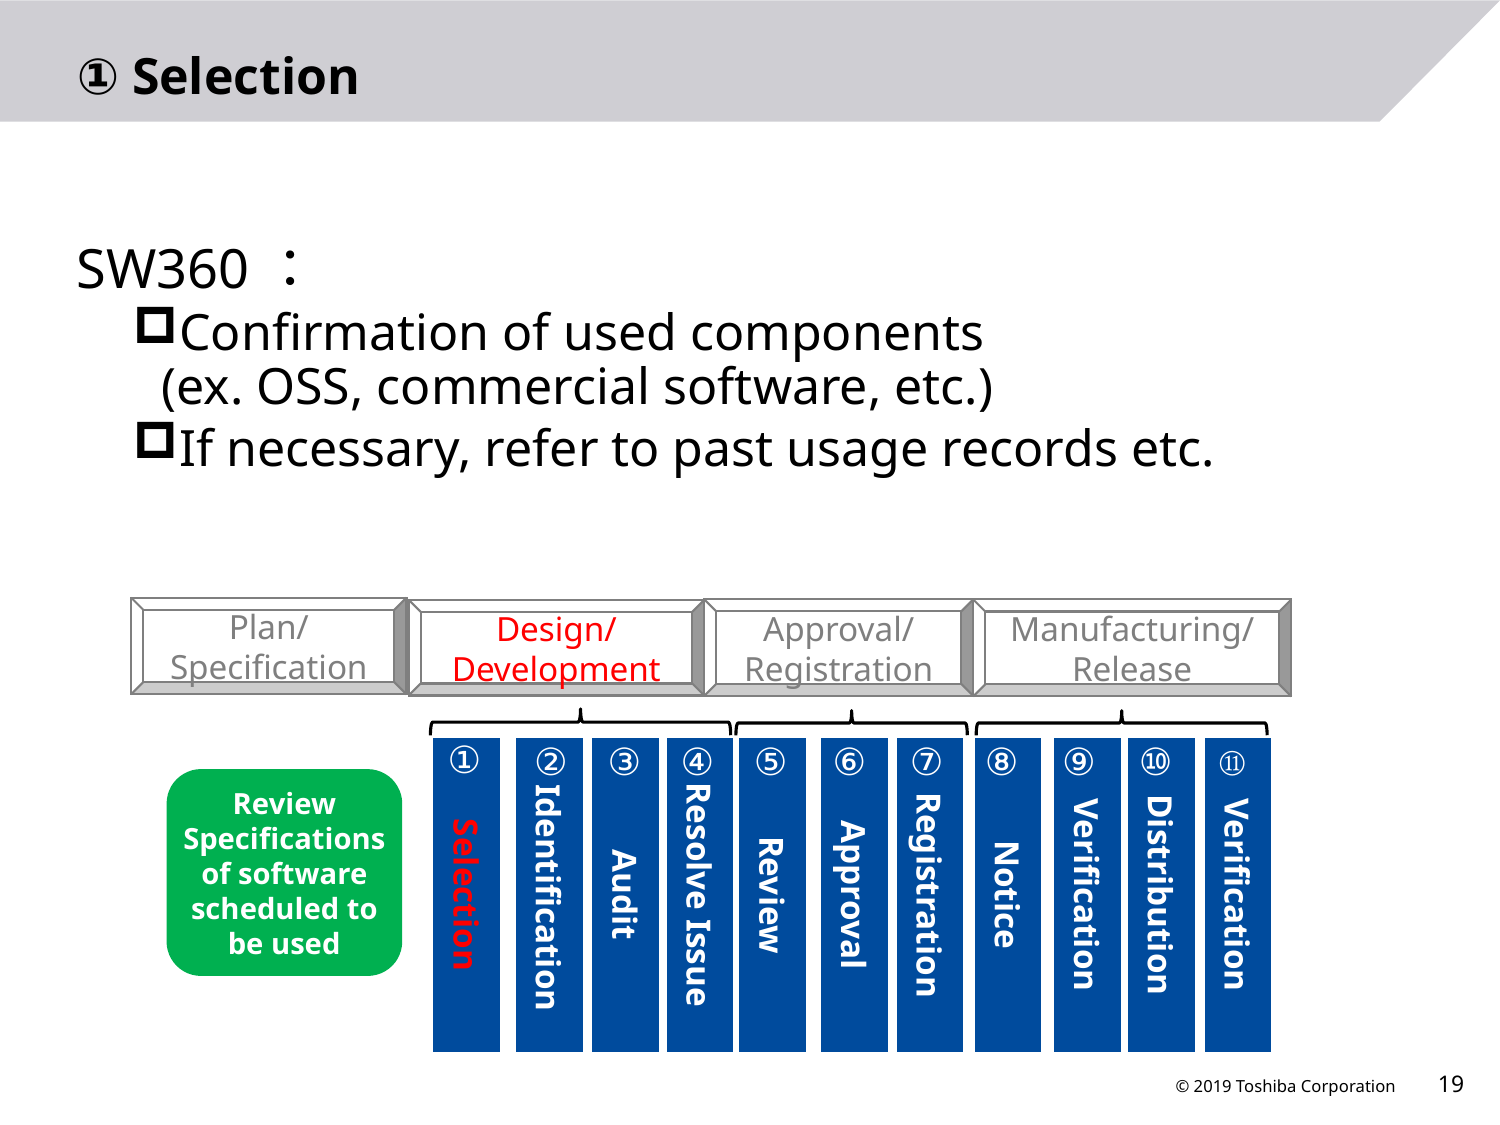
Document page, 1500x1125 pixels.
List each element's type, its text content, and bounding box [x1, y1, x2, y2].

text_box ⑪ [1203, 730, 1263, 791]
text_box Verification [132, 601, 142, 690]
text_box ⑥ [818, 736, 882, 791]
text_box ④ [665, 730, 730, 791]
text_box Review [738, 737, 807, 1053]
text_box Notice [974, 737, 1042, 1053]
text_box ② [519, 730, 583, 791]
text_box Manufacturing/Release [973, 598, 1293, 698]
text_box Audit [591, 737, 660, 1053]
text_box Resolve Issue [666, 737, 734, 1053]
text_box Verification [1204, 737, 1272, 1053]
text_box Identification [705, 603, 715, 692]
text_box Notice [974, 603, 984, 693]
text_box Selection [432, 737, 501, 1053]
text_box Verification [1053, 737, 1122, 1053]
text_box [735, 710, 968, 736]
list SW360： Confirmation of used components (ex. OSS, commercial software, etc.) If necessary, refer to past usage records etc. [76, 162, 1421, 480]
text_box ⑩ [1124, 730, 1188, 791]
text_box ⑧ [970, 730, 1034, 791]
text_box Approval [820, 737, 889, 1053]
text_box Identification [515, 737, 584, 1053]
text_box Review Specifications of software scheduled to be used [166, 769, 403, 976]
text_box ⑤ [739, 736, 803, 791]
text_box ⑤ [135, 599, 402, 609]
text_box [976, 710, 1268, 736]
text_box Distribution [410, 604, 420, 691]
text_box ① [432, 728, 497, 789]
text_box ⑦ [708, 600, 970, 610]
text_box ③ [592, 730, 656, 791]
text_box ⑦ [895, 736, 959, 791]
title ① Selection [0, 0, 1500, 123]
text_box Distribution [1127, 737, 1196, 1053]
text_box ⑥ [413, 601, 700, 611]
text_box ④ [977, 600, 1288, 610]
text_box Plan/ Specification [130, 596, 408, 696]
text_box Approval/ Registration [703, 598, 975, 697]
text_box Registration [896, 737, 964, 1053]
text_box ⑨ [1047, 730, 1111, 791]
text_box Design/ Development [407, 599, 703, 697]
text_box [430, 708, 731, 736]
